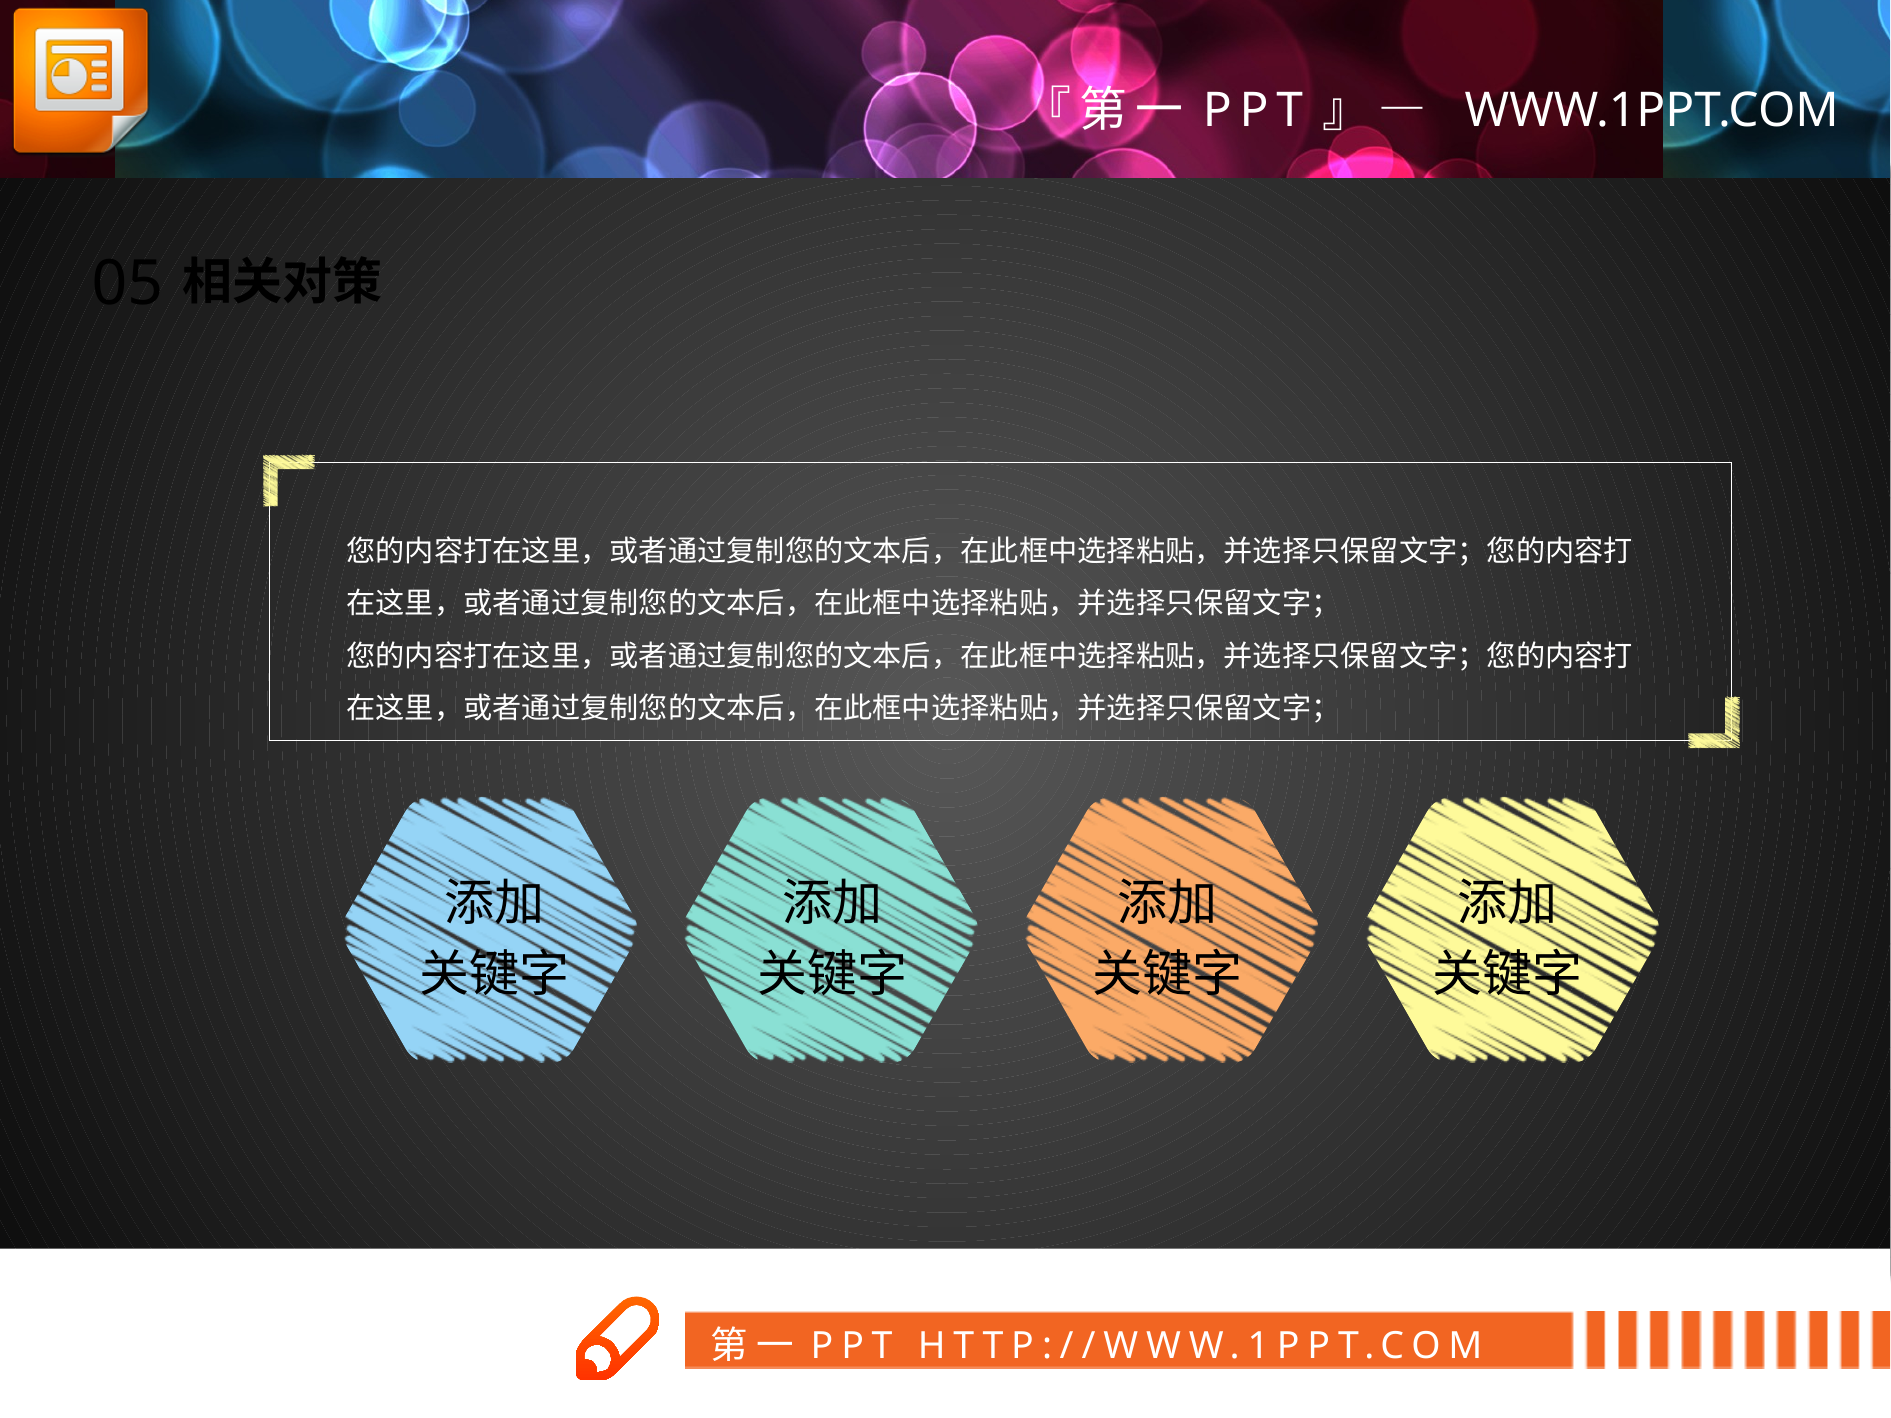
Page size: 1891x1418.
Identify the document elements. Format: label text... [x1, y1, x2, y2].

text_box [342, 796, 638, 1063]
picture [685, 1311, 1891, 1369]
text_box [1687, 696, 1740, 749]
text_box 添加 关键字 [1069, 857, 1265, 1002]
text_box 05 [75, 234, 180, 324]
text_box 相关对策 [180, 241, 649, 317]
text_box [1363, 796, 1660, 1063]
picture [0, 0, 1891, 178]
text_box 添加 关键字 [1410, 857, 1606, 1002]
text_box [262, 454, 315, 507]
text_box [682, 796, 978, 1063]
text_box 您的内容打在这里，或者通过复制您的文本后，在此框中选择粘贴，并选择只保留文字；您的内容打在这里，或者通过复制您的文本后，在此框中选择粘贴，并选择只保留文字； 您的内容打在这里，或者通过复制您的文本后，在此框中选择粘贴，并选择只保留文字；您的内容打在这里，或者通过复制您的文本后，在此框中选择粘贴，并选择只保留文字； [346, 514, 1661, 725]
text_box [1023, 796, 1319, 1063]
text_box 添加 关键字 [734, 857, 930, 1002]
text_box 添加 关键字 [397, 857, 592, 1002]
text_box [269, 462, 1732, 741]
